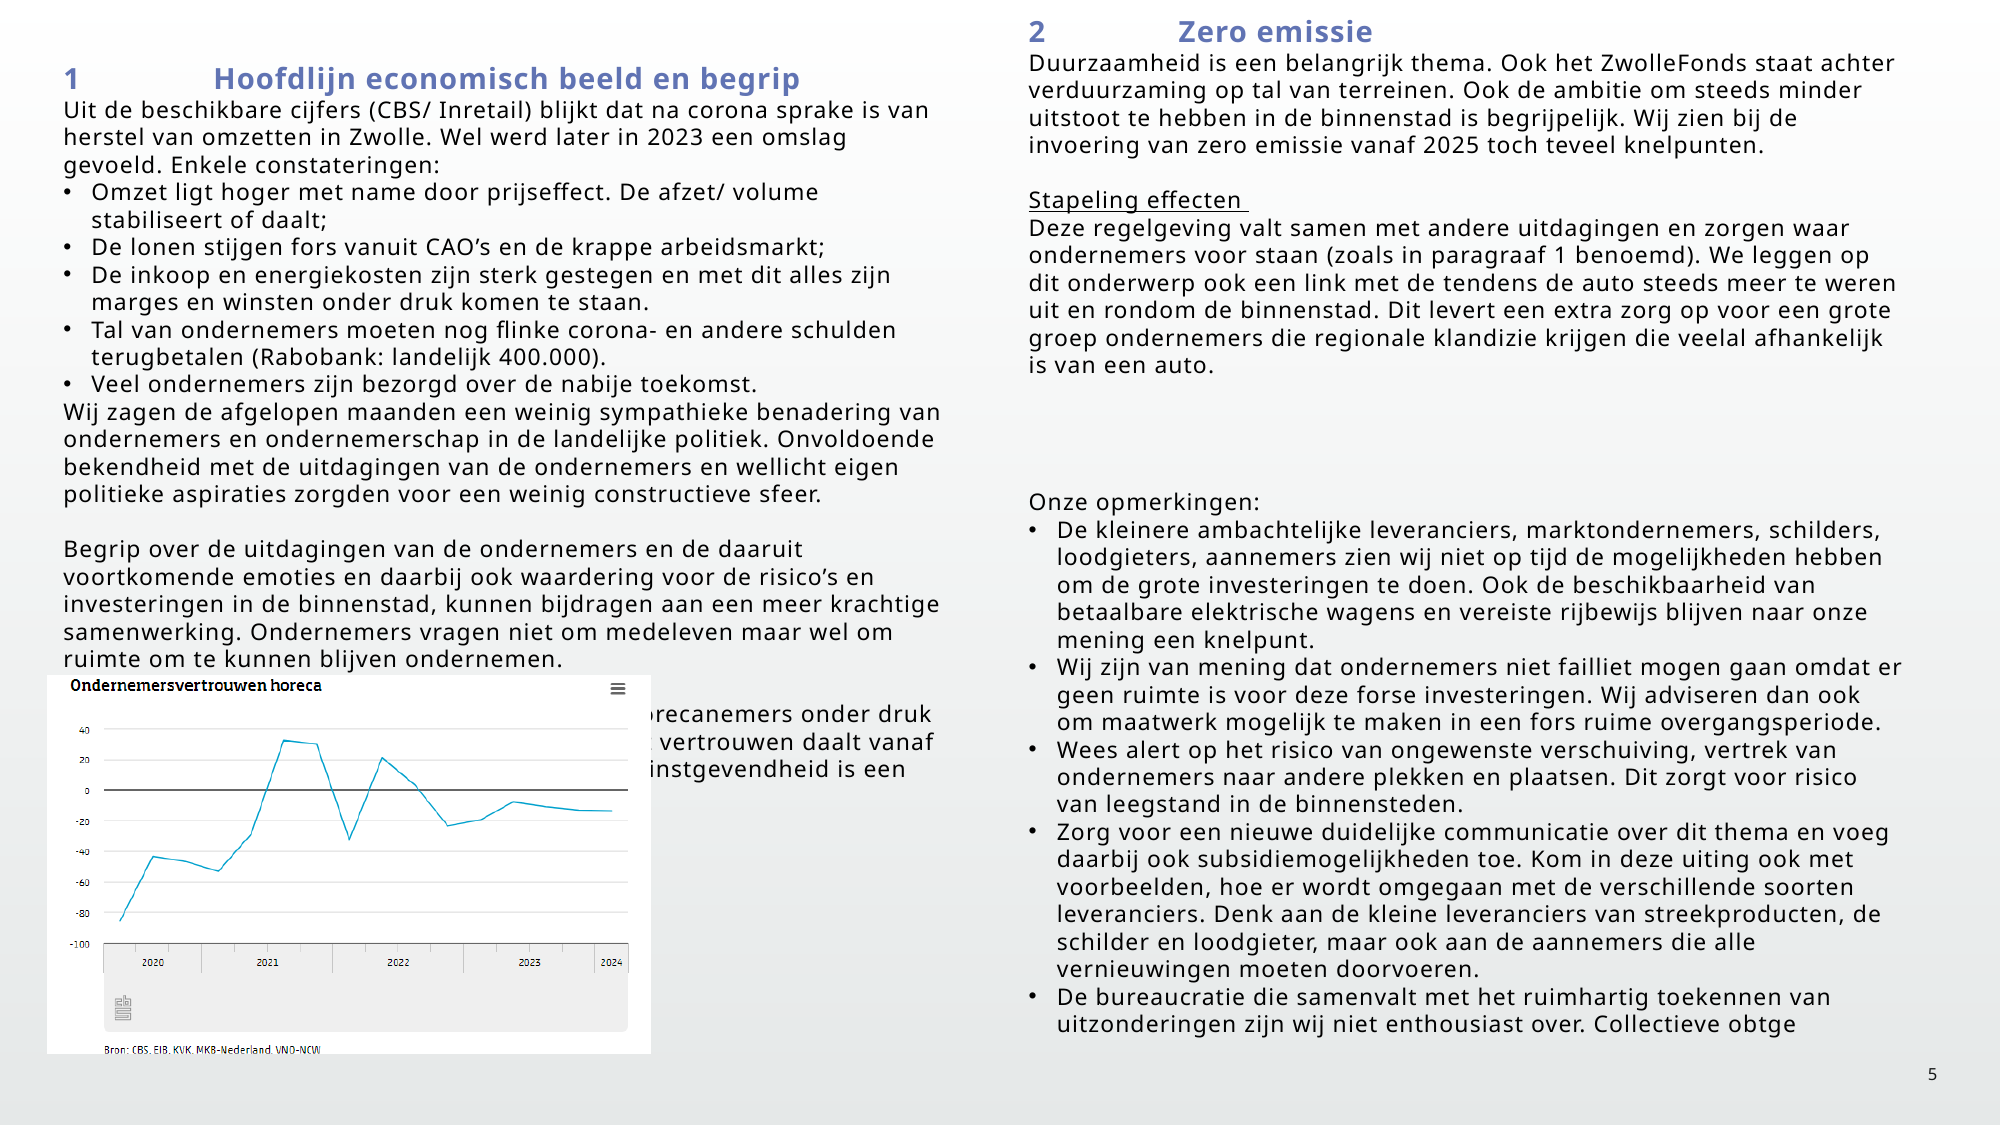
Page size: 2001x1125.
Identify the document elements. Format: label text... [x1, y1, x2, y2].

text_box 1 Hoofdlijn economisch beeld en begrip Uit de beschikbare cijfers (CBS/ Inretail) blijkt dat na corona sprake is van herstel van omzetten in Zwolle. Wel werd later in 2023 een omslag gevoeld. Enkele constateringen: Omzet ligt hoger met name door prijseffect. De afzet/ volume stabiliseert of daalt; De lonen stijgen fors vanuit CAO’s en de krappe arbeidsmarkt; De inkoop en energiekosten zijn sterk gestegen en met dit alles zijn marges en winsten onder druk komen te staan. Tal van ondernemers moeten nog flinke corona- en andere schulden terugbetalen (Rabobank: landelijk 400.000). Veel ondernemers zijn bezorgd over de nabije toekomst. Wij zagen de afgelopen maanden een weinig sympathieke benadering van ondernemers en ondernemerschap in de landelijke politiek. Onvoldoende bekendheid met de uitdagingen van de ondernemers en wellicht eigen politieke aspiraties zorgden voor een weinig constructieve sfeer. Begrip over de uitdagingen van de ondernemers en de daaruit voortkomende emoties en daarbij ook waardering voor de risico’s en investeringen in de binnenstad, kunnen bijdragen aan een meer krachtige samenwerking. Ondernemers vragen niet om medeleven maar wel om ruimte om te kunnen blijven ondernemen. Het landelijke beeld dat het vertrouwen van de horecanemers onder druk staat horen wij ook in onze Zwolse achterban. Het vertrouwen daalt vanaf medio 2023 en daalt verder in 2024 De dalende winstgevendheid is een item. Bron: wekelijkse rapportage INretail Nederland (fashion, schoenen en sport) [41, 53, 969, 1125]
picture [47, 675, 651, 1054]
text_box 2 Zero emissie Duurzaamheid is een belangrijk thema. Ook het ZwolleFonds staat achter verduurzaming op tal van terreinen. Ook de ambitie om steeds minder uitstoot te hebben in de binnenstad is begrijpelijk. Wij zien bij de invoering van zero emissie vanaf 2025 toch teveel knelpunten. Stapeling effecten Deze regelgeving valt samen met andere uitdagingen en zorgen waar ondernemers voor staan (zoals in paragraaf 1 benoemd). We leggen op dit onderwerp ook een link met de tendens de auto steeds meer te weren uit en rondom de binnenstad. Dit levert een extra zorg op voor een grote groep ondernemers die regionale klandizie krijgen die veelal afhankelijk is van een auto. Onze opmerkingen: De kleinere ambachtelijke leveranciers, marktondernemers, schilders, loodgieters, aannemers zien wij niet op tijd de mogelijkheden hebben om de grote investeringen te doen. Ook de beschikbaarheid van betaalbare elektrische wagens en vereiste rijbewijs blijven naar onze mening een knelpunt. Wij zijn van mening dat ondernemers niet failliet mogen gaan omdat er geen ruimte is voor deze forse investeringen. Wij adviseren dan ook om maatwerk mogelijk te maken in een fors ruime overgangsperiode. Wees alert op het risico van ongewenste verschuiving, vertrek van ondernemers naar andere plekken en plaatsen. Dit zorgt voor risico van leegstand in de binnensteden. Zorg voor een nieuwe duidelijke communicatie over dit thema en voeg daarbij ook subsidiemogelijkheden toe. Kom in deze uiting ook met voorbeelden, hoe er wordt omgegaan met de verschillende soorten leveranciers. Denk aan de kleine leveranciers van streekproducten, de schilder en loodgieter, maar ook aan de aannemers die alle vernieuwingen moeten doorvoeren. De bureaucratie die samenvalt met het ruimhartig toekennen van uitzonderingen zijn wij niet enthousiast over. Collectieve obtge [1006, 0, 1922, 1072]
slide_number 5 [1847, 1054, 1953, 1093]
